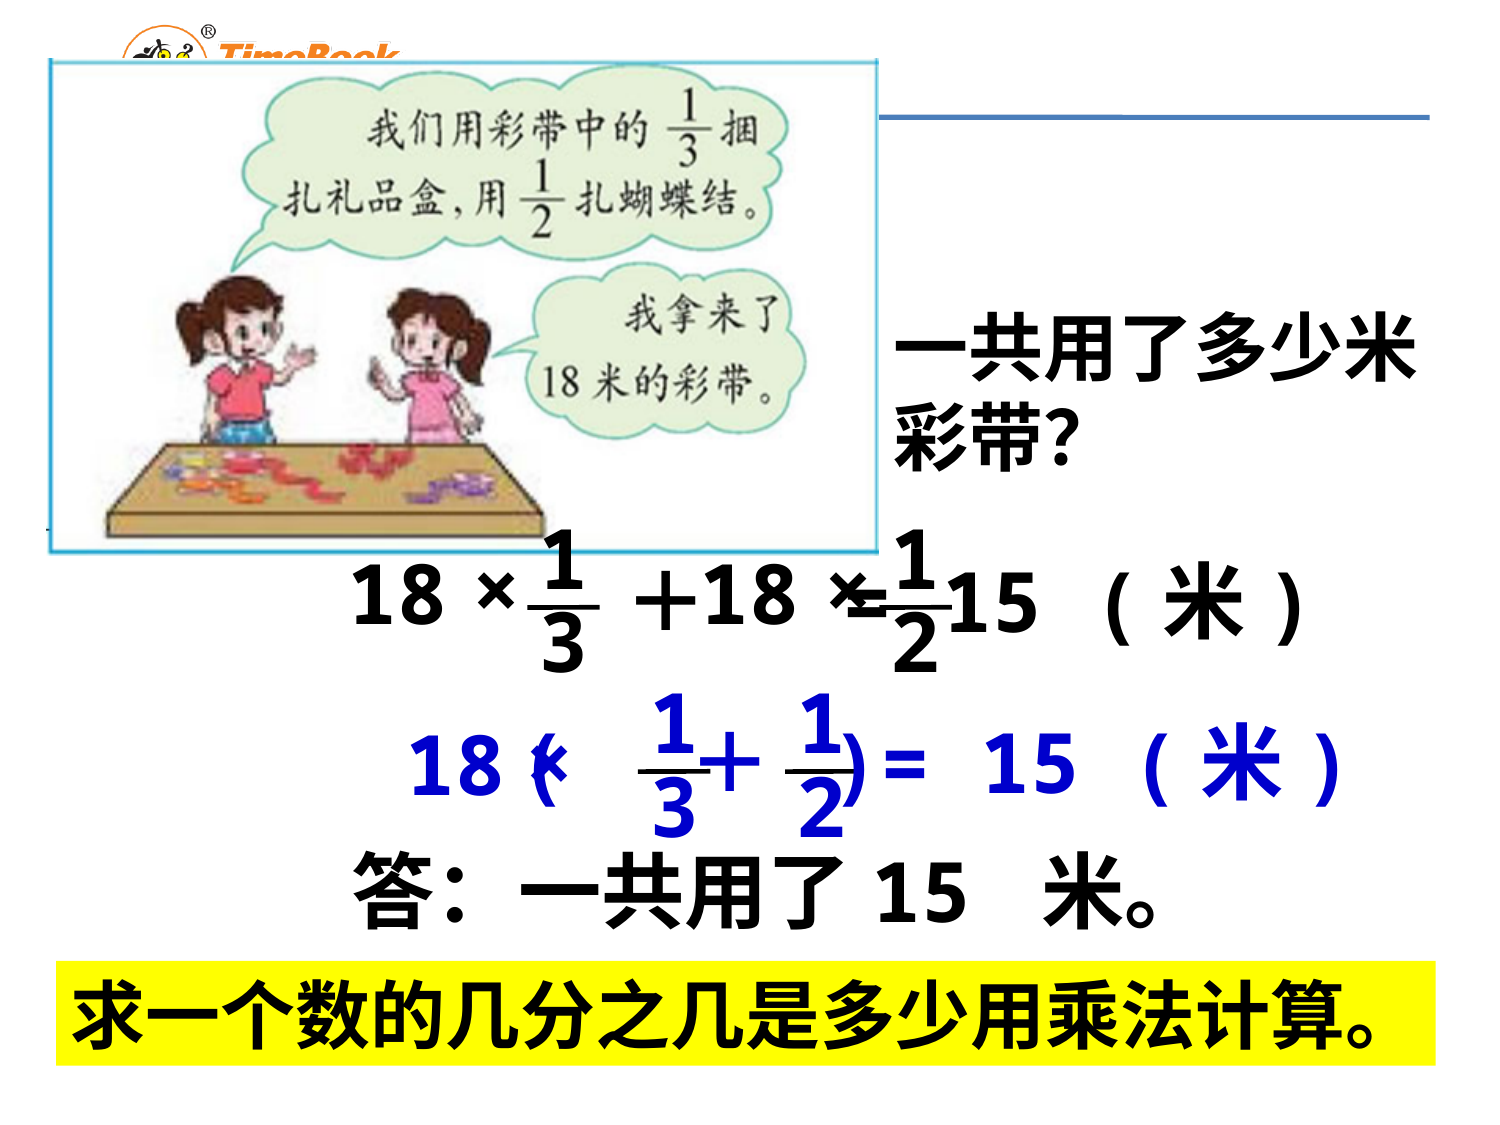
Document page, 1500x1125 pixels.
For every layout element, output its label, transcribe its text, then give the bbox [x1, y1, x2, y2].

text_box 一共用了多少米彩带？ [884, 292, 1442, 488]
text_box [339, 515, 1344, 700]
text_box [398, 679, 1312, 864]
text_box 答：一共用了15 米。 [336, 832, 1223, 947]
text_box 求一个数的几分之几是多少用乘法计算。 [56, 960, 1436, 1066]
picture [46, 22, 880, 556]
